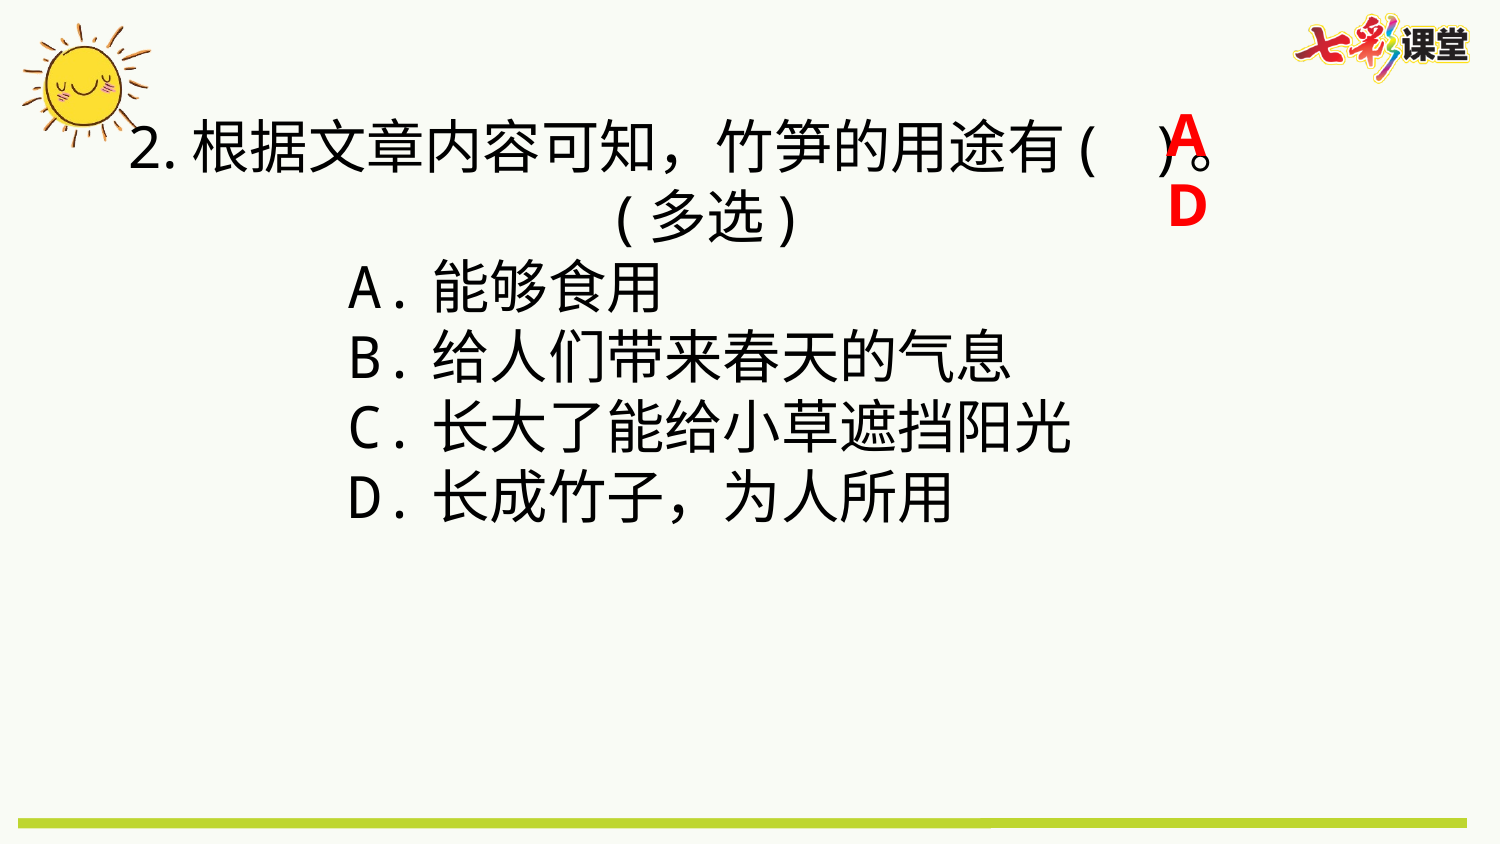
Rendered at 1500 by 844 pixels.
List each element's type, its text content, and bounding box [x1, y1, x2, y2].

text_box AD [1151, 91, 1249, 246]
picture [1291, 9, 1472, 87]
picture [18, 771, 1467, 844]
text_box 2.根据文章内容可知，竹笋的用途有( )。 (多选) A.能够食用 B.给人们带来春天的气息 C.长大了能给小草遮挡阳光 D.长成竹子，为人所用 [53, 102, 1329, 538]
picture [0, 0, 173, 172]
